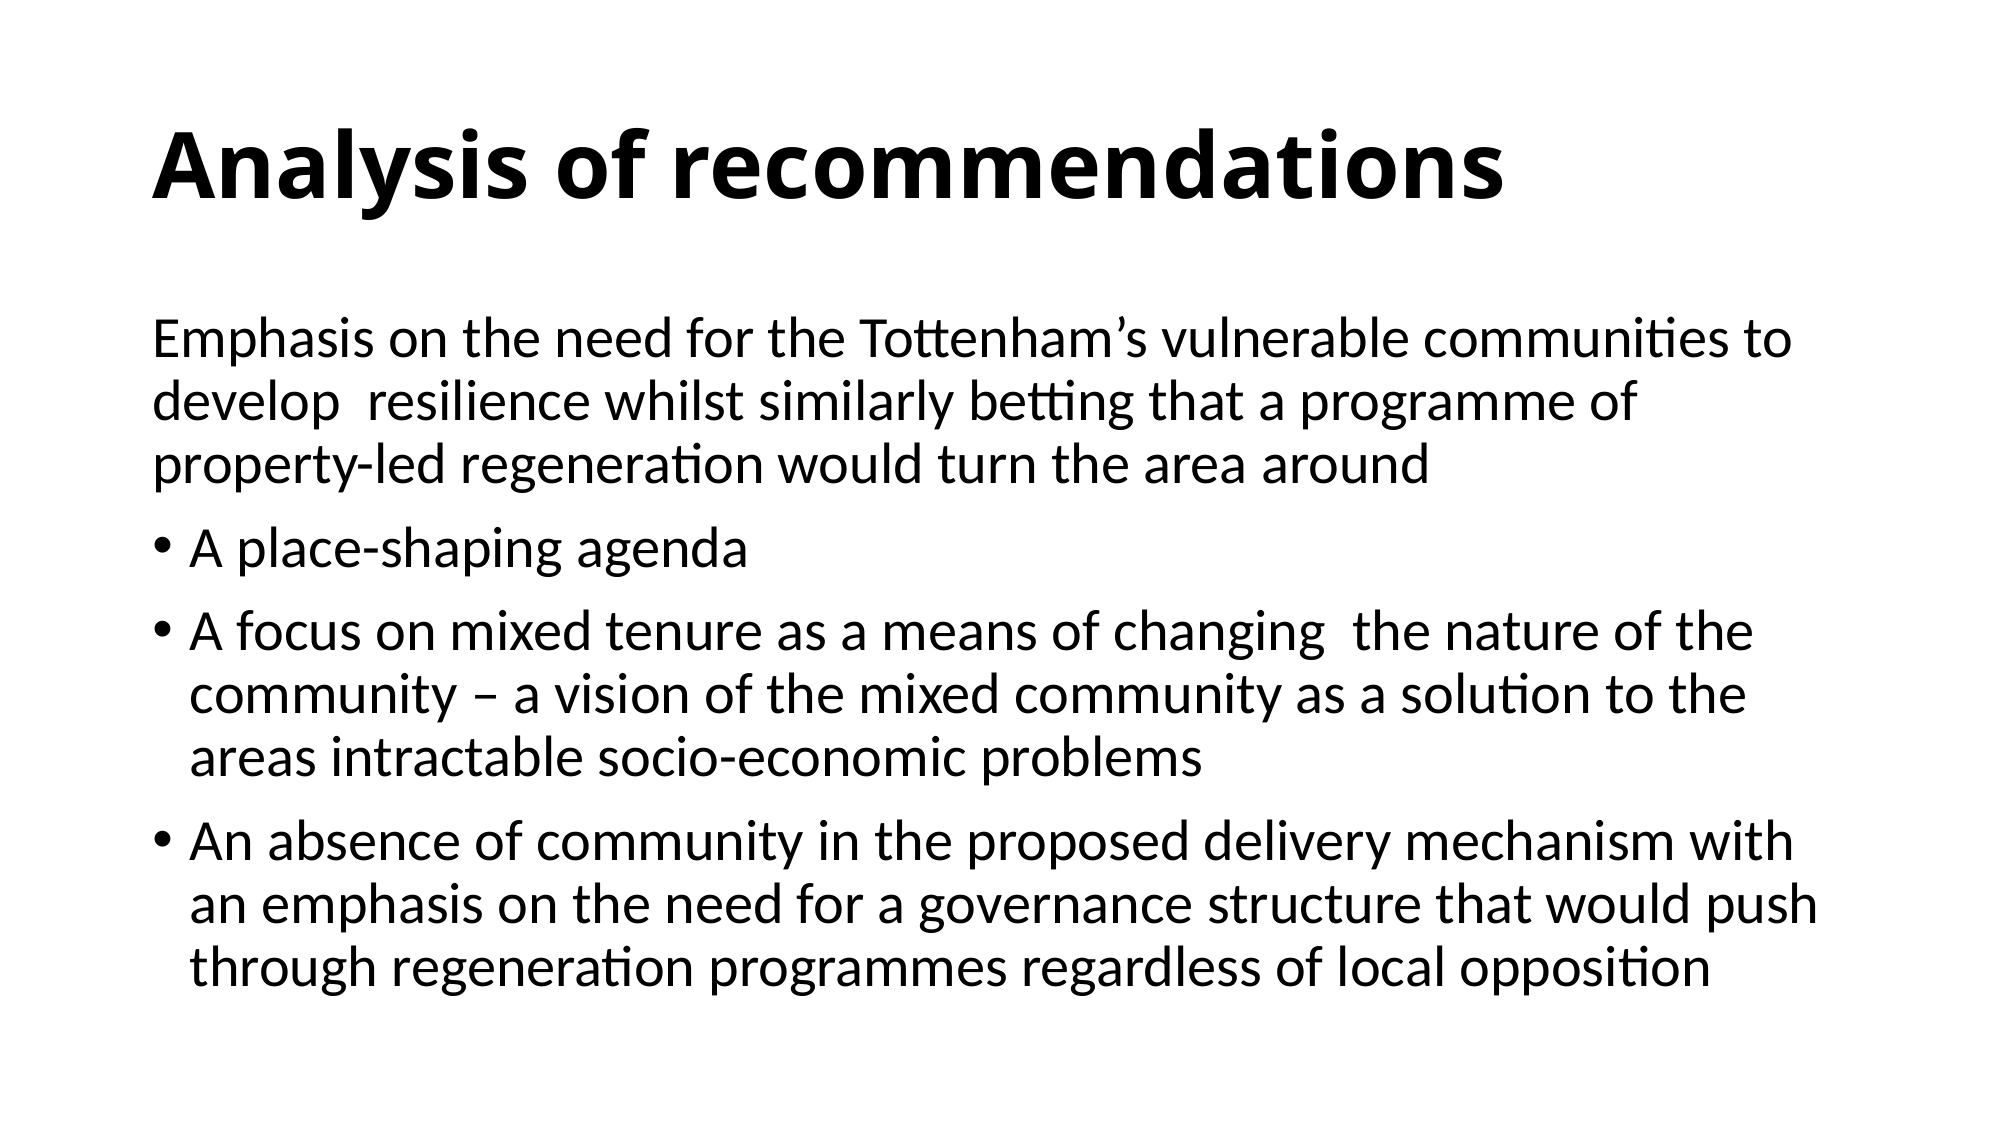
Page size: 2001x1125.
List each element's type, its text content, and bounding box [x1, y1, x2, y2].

list Emphasis on the need for the Tottenham’s vulnerable communities to develop resilience whilst similarly betting that a programme of property-led regeneration would turn the area around A place-shaping agenda A focus on mixed tenure as a means of changing the nature of the community – a vision of the mixed community as a solution to the areas intractable socio-economic problems An absence of community in the proposed delivery mechanism with an emphasis on the need for a governance structure that would push through regeneration programmes regardless of local opposition [137, 299, 1863, 1014]
title Analysis of recommendations [137, 59, 1863, 278]
